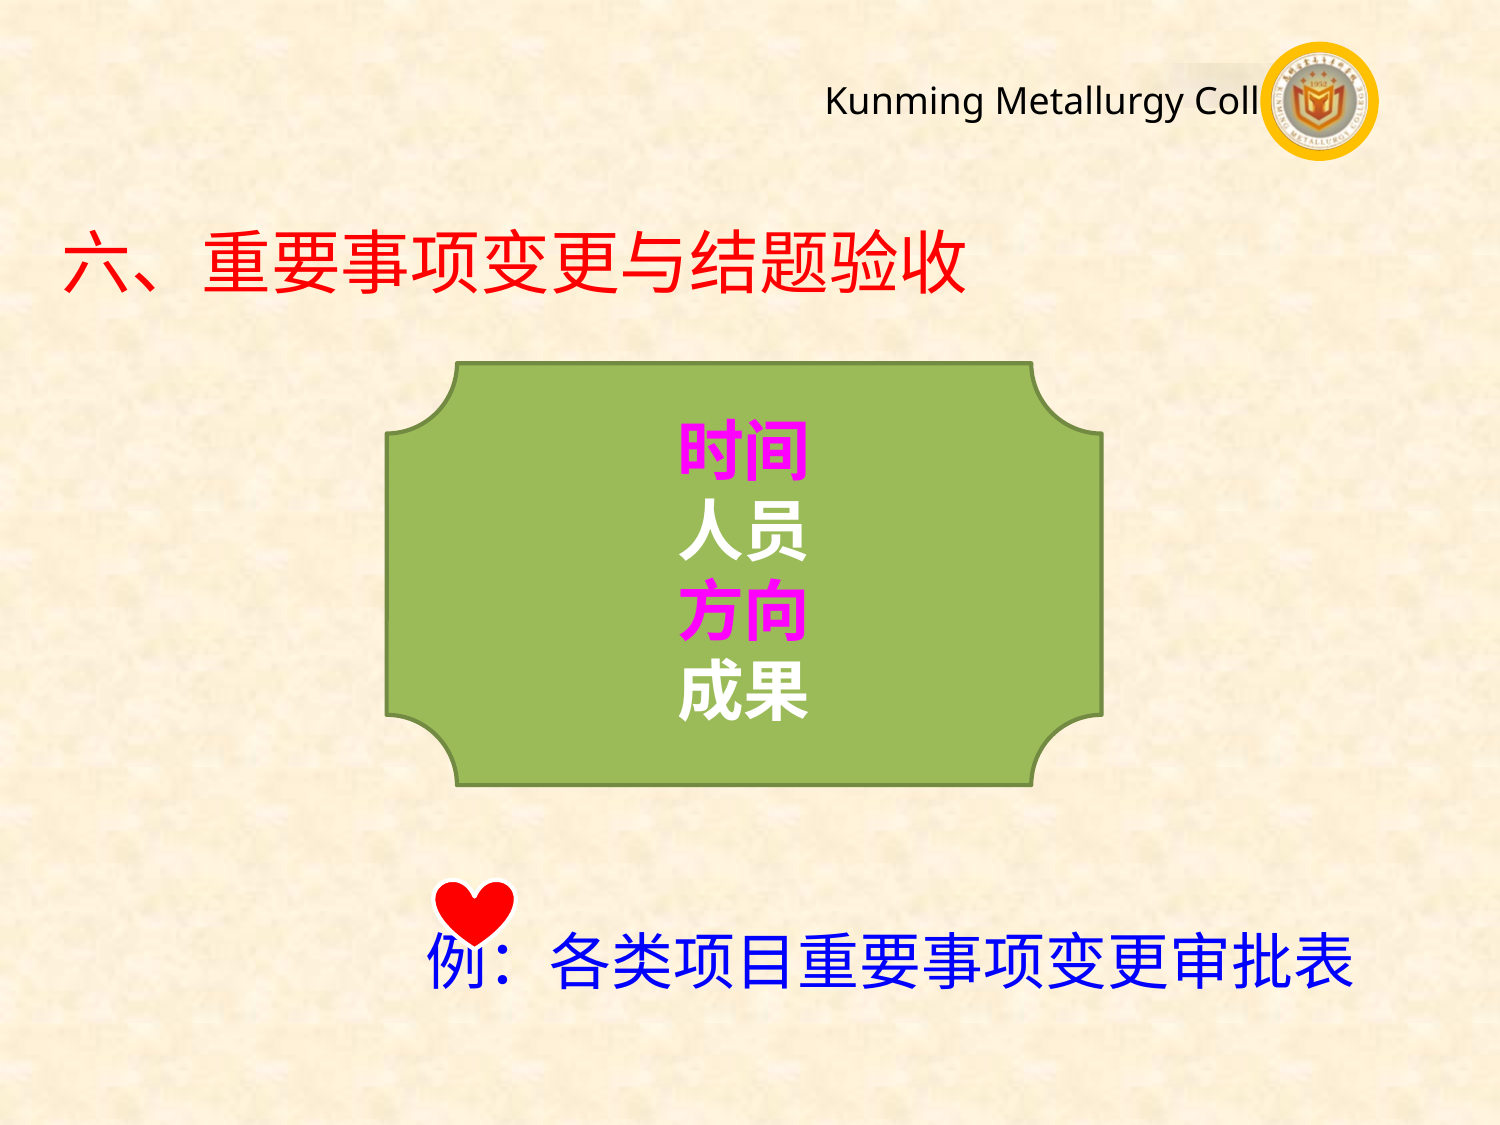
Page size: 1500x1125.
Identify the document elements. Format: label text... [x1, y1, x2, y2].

text_box [431, 877, 518, 952]
title Kunming Metallurgy College [75, 23, 1442, 176]
list 六、重要事项变更与结题验收 例：各类项目重要事项变更审批表 [46, 210, 1500, 1005]
text_box 时间 人员 方向 成果 [384, 361, 1104, 788]
picture [0, 0, 1500, 1125]
